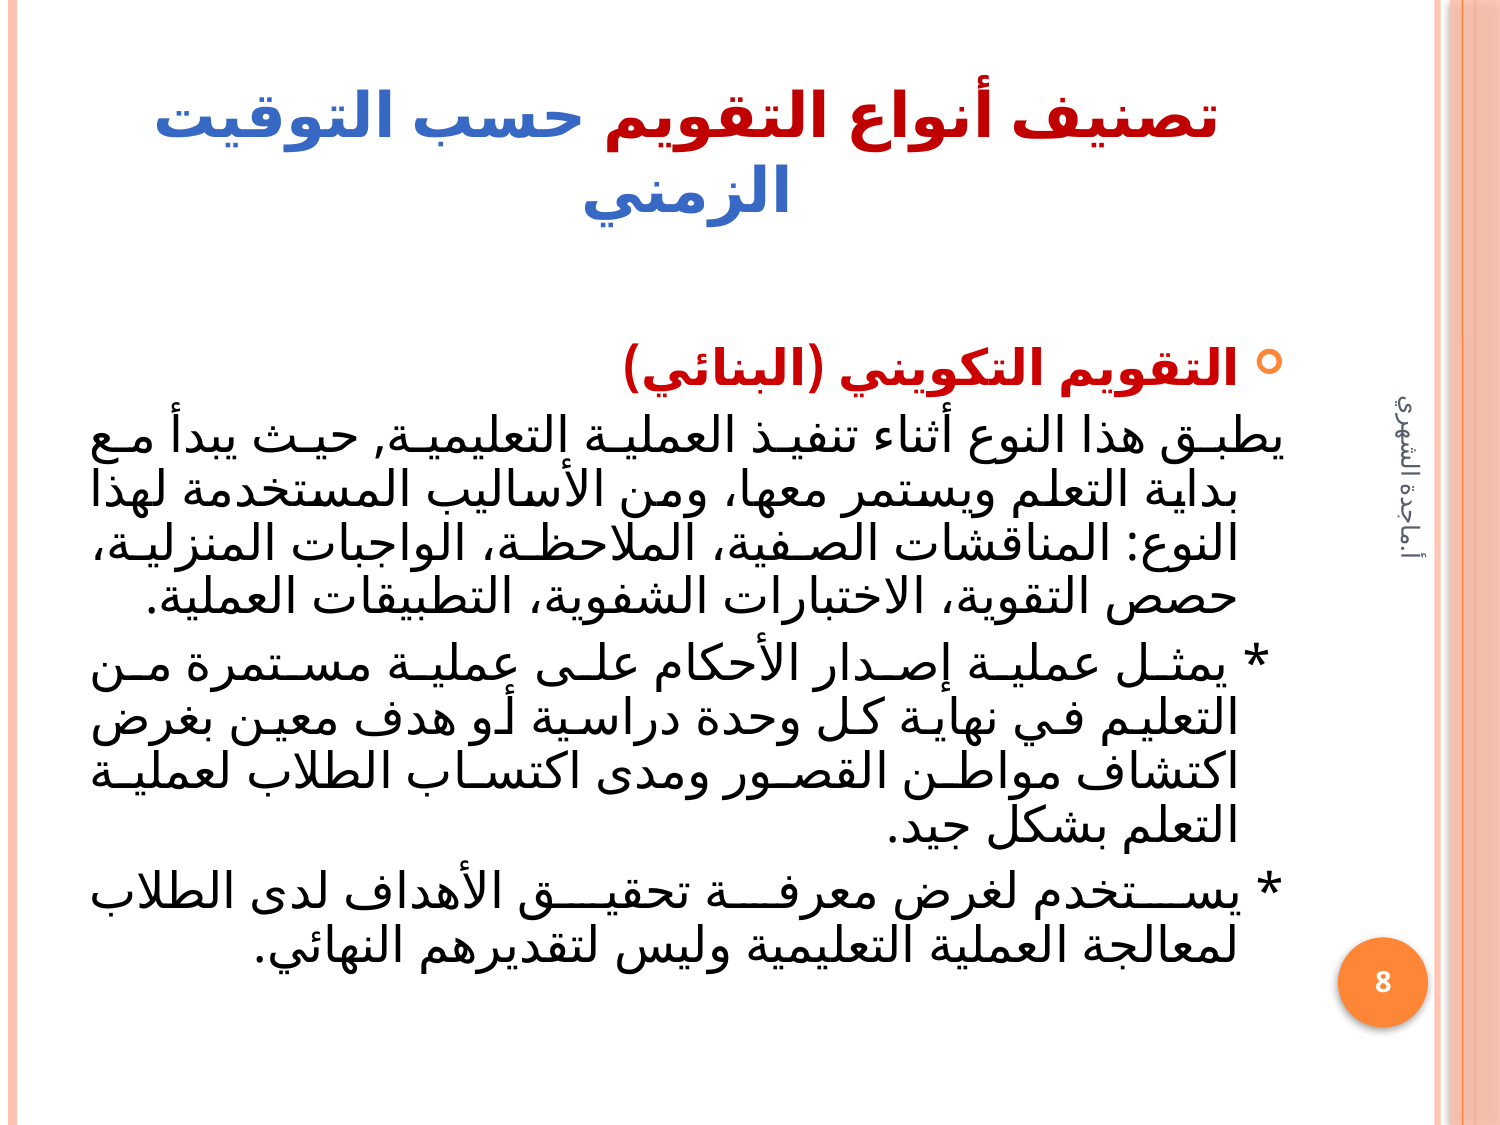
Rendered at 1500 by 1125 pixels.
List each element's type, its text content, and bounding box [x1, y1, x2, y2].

title تصنيف أنواع التقويم حسب التوقيت الزمني [75, 45, 1300, 233]
slide_number 8 [1333, 940, 1434, 1027]
footer أ.ماجدة الشهري [1379, 380, 1440, 906]
list التقويم التكويني (البنائي) يطبق هذا النوع أثناء تنفيذ العملية التعليمية, حيث يبدأ مع بداية التعلم ويستمر معها، ومن الأساليب المستخدمة لهذا النوع: المناقشات الصفية، الملاحظة، الواجبات المنزلية، حصص التقوية، الاختبارات الشفوية، التطبيقات العملية. * يمثل عملية إصدار الأحكام على عملية مستمرة من التعليم في نهاية كل وحدة دراسية أو هدف معين بغرض اكتشاف مواطن القصور ومدى اكتساب الطلاب لعملية التعلم بشكل جيد. * يستخدم لغرض معرفة تحقيق الأهداف لدى الطلاب لمعالجة العملية التعليمية وليس لتقديرهم النهائي. [75, 262, 1300, 1062]
